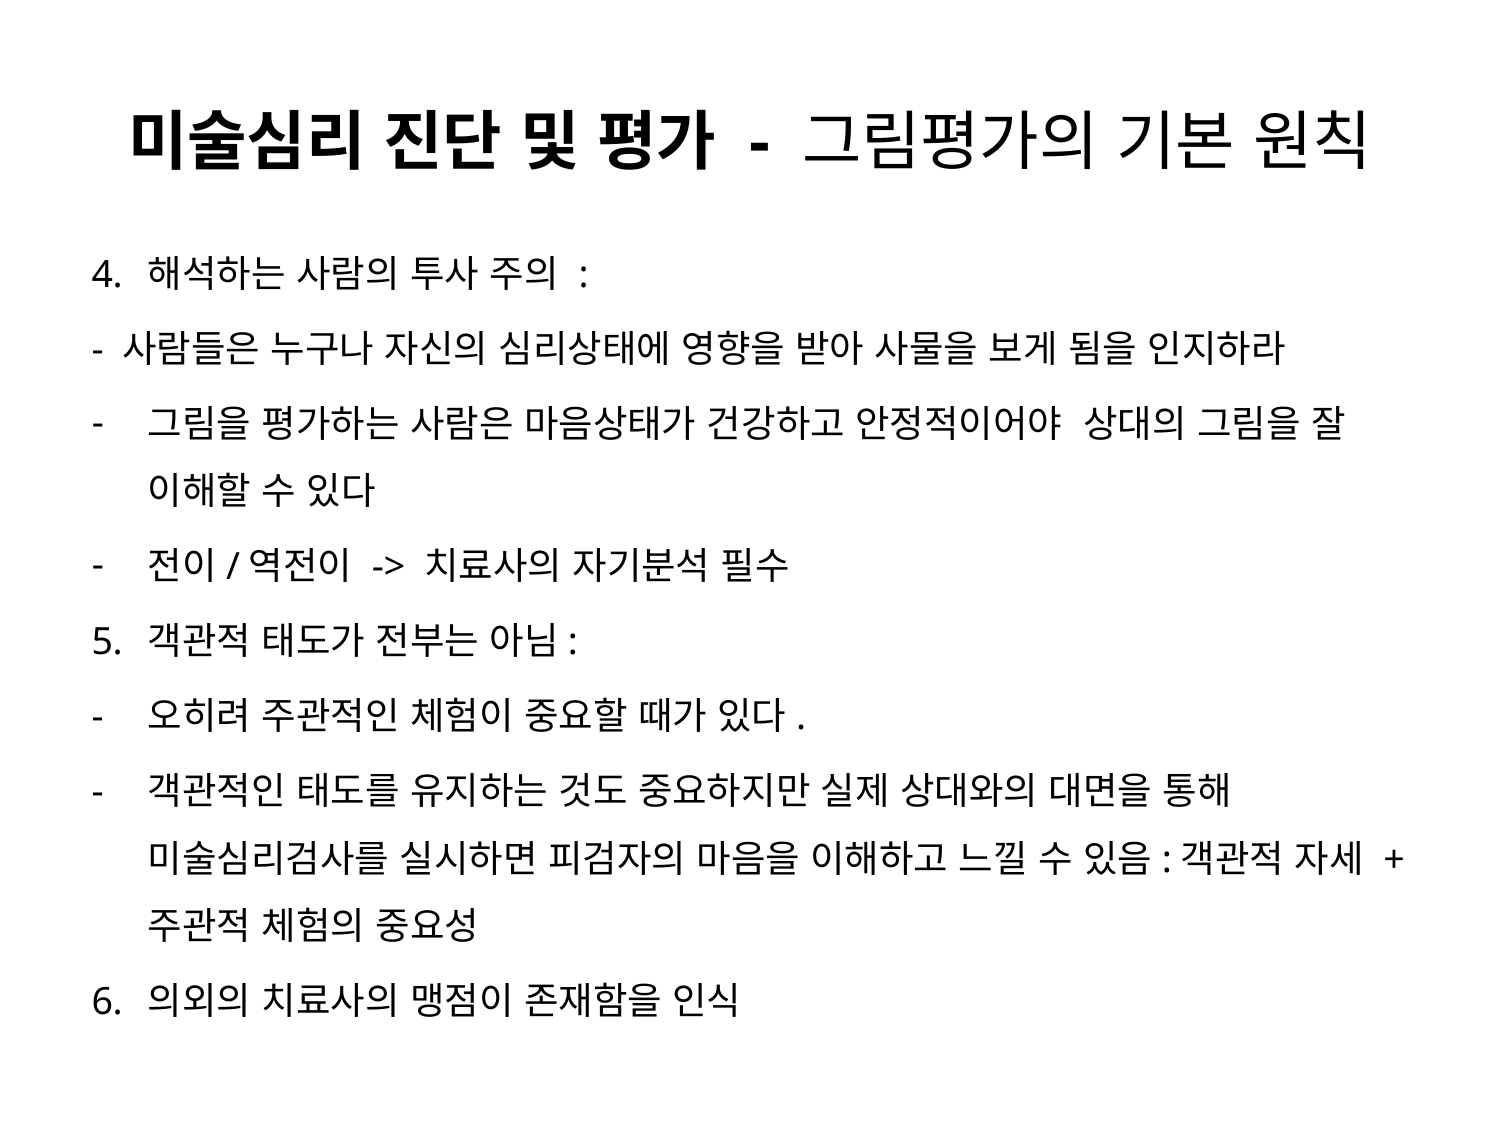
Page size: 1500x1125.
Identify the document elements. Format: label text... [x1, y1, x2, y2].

title 미술심리 진단 및 평가 - 그림평가의 기본 원칙 [75, 45, 1425, 233]
list 해석하는 사람의 투사 주의 : - 사람들은 누구나 자신의 심리상태에 영향을 받아 사물을 보게 됨을 인지하라 그림을 평가하는 사람은 마음상태가 건강하고 안정적이어야 상대의 그림을 잘 이해할 수 있다 전이/역전이 -> 치료사의 자기분석 필수 객관적 태도가 전부는 아님: 오히려 주관적인 체험이 중요할 때가 있다. 객관적인 태도를 유지하는 것도 중요하지만 실제 상대와의 대면을 통해 미술심리검사를 실시하면 피검자의 마음을 이해하고 느낄 수 있음:객관적 자세 + 주관적 체험의 중요성 의외의 치료사의 맹점이 존재함을 인식 [76, 219, 1427, 1125]
